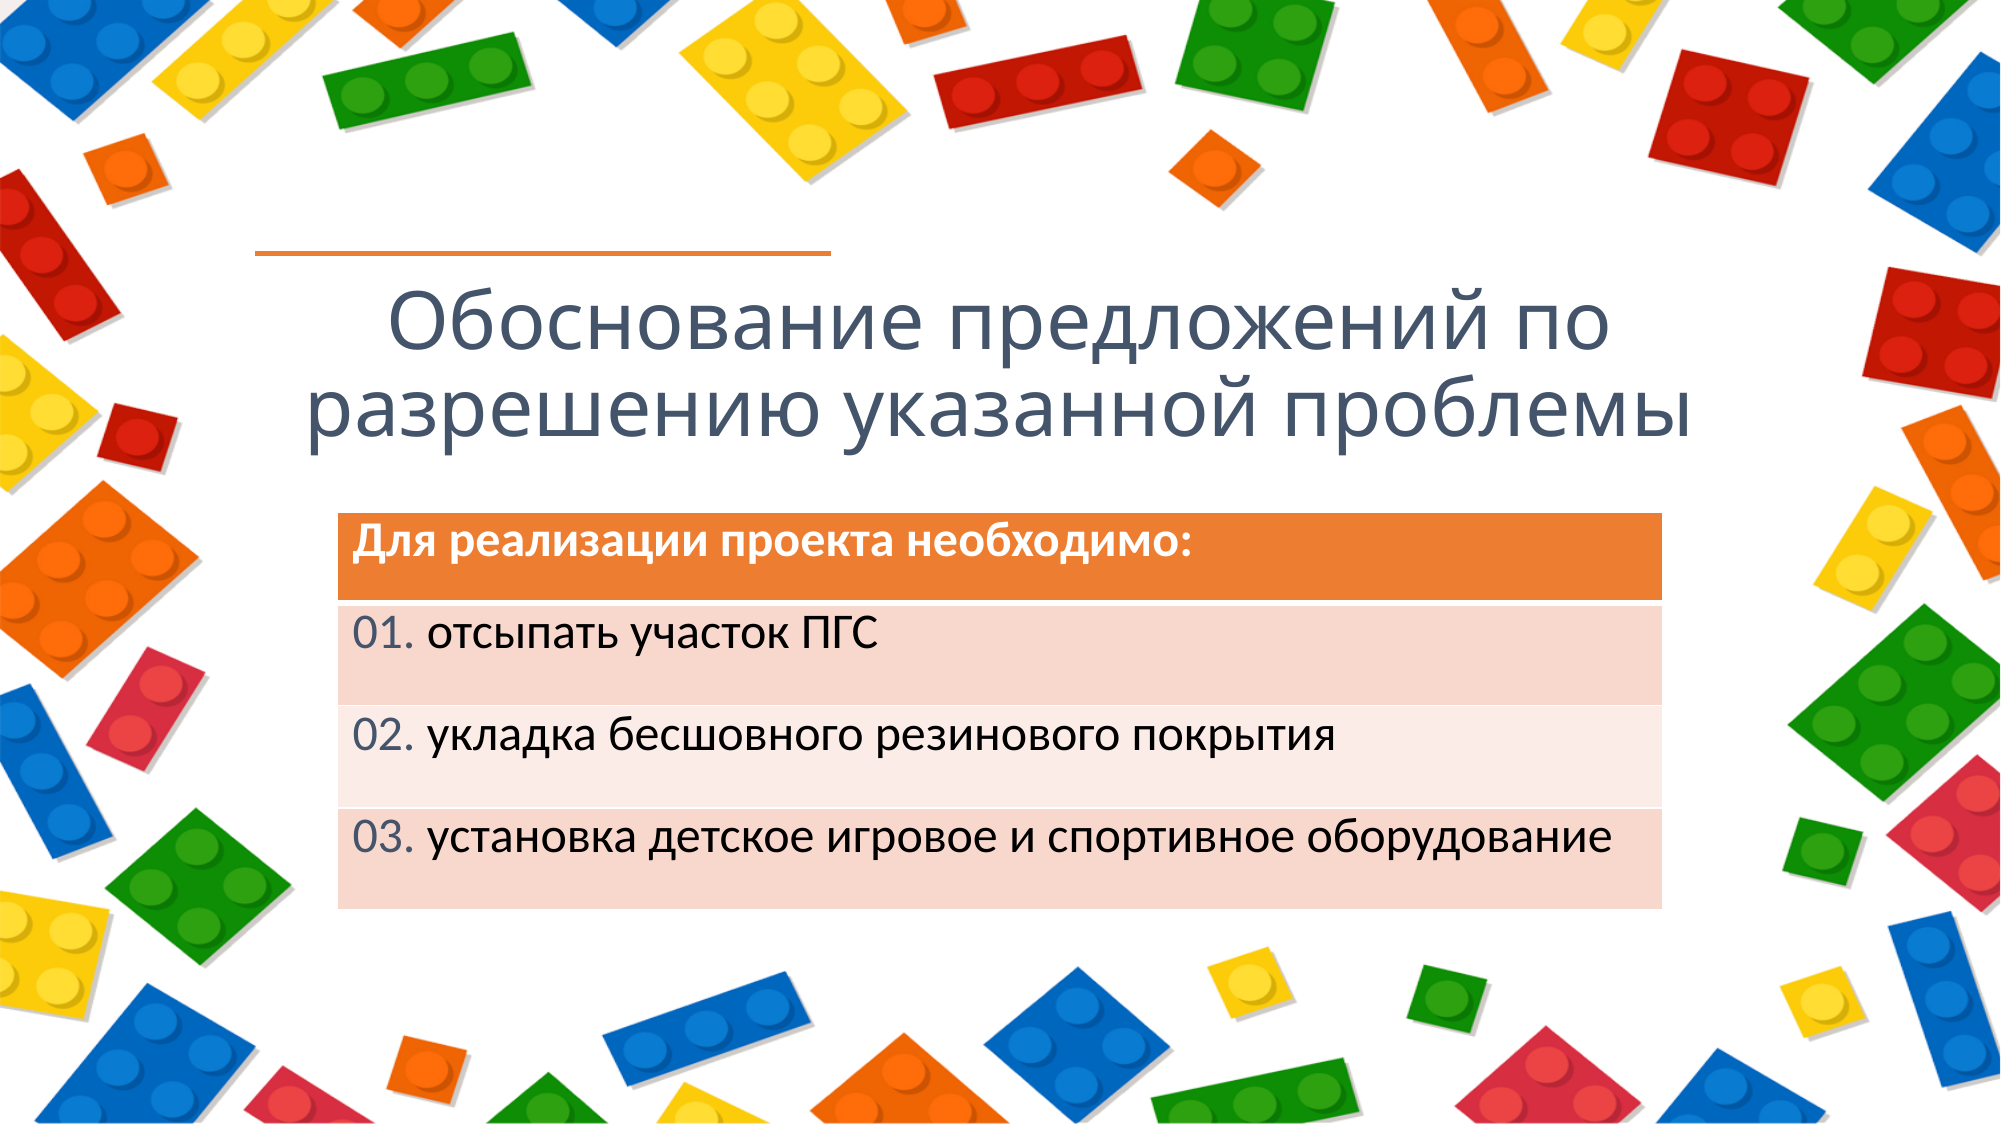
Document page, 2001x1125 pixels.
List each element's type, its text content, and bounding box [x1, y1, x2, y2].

picture [0, 0, 2001, 1125]
title Обоснование предложений по разрешению указанной проблемы [281, 257, 1719, 476]
table_cell 03. установка детское игровое и спортивное оборудование [338, 809, 1662, 909]
table_header Для реализации проекта необходимо: [338, 513, 1662, 600]
table_cell 02. укладка бесшовного резинового покрытия [338, 706, 1662, 807]
table_cell 01. отсыпать участок ПГС [338, 606, 1662, 705]
